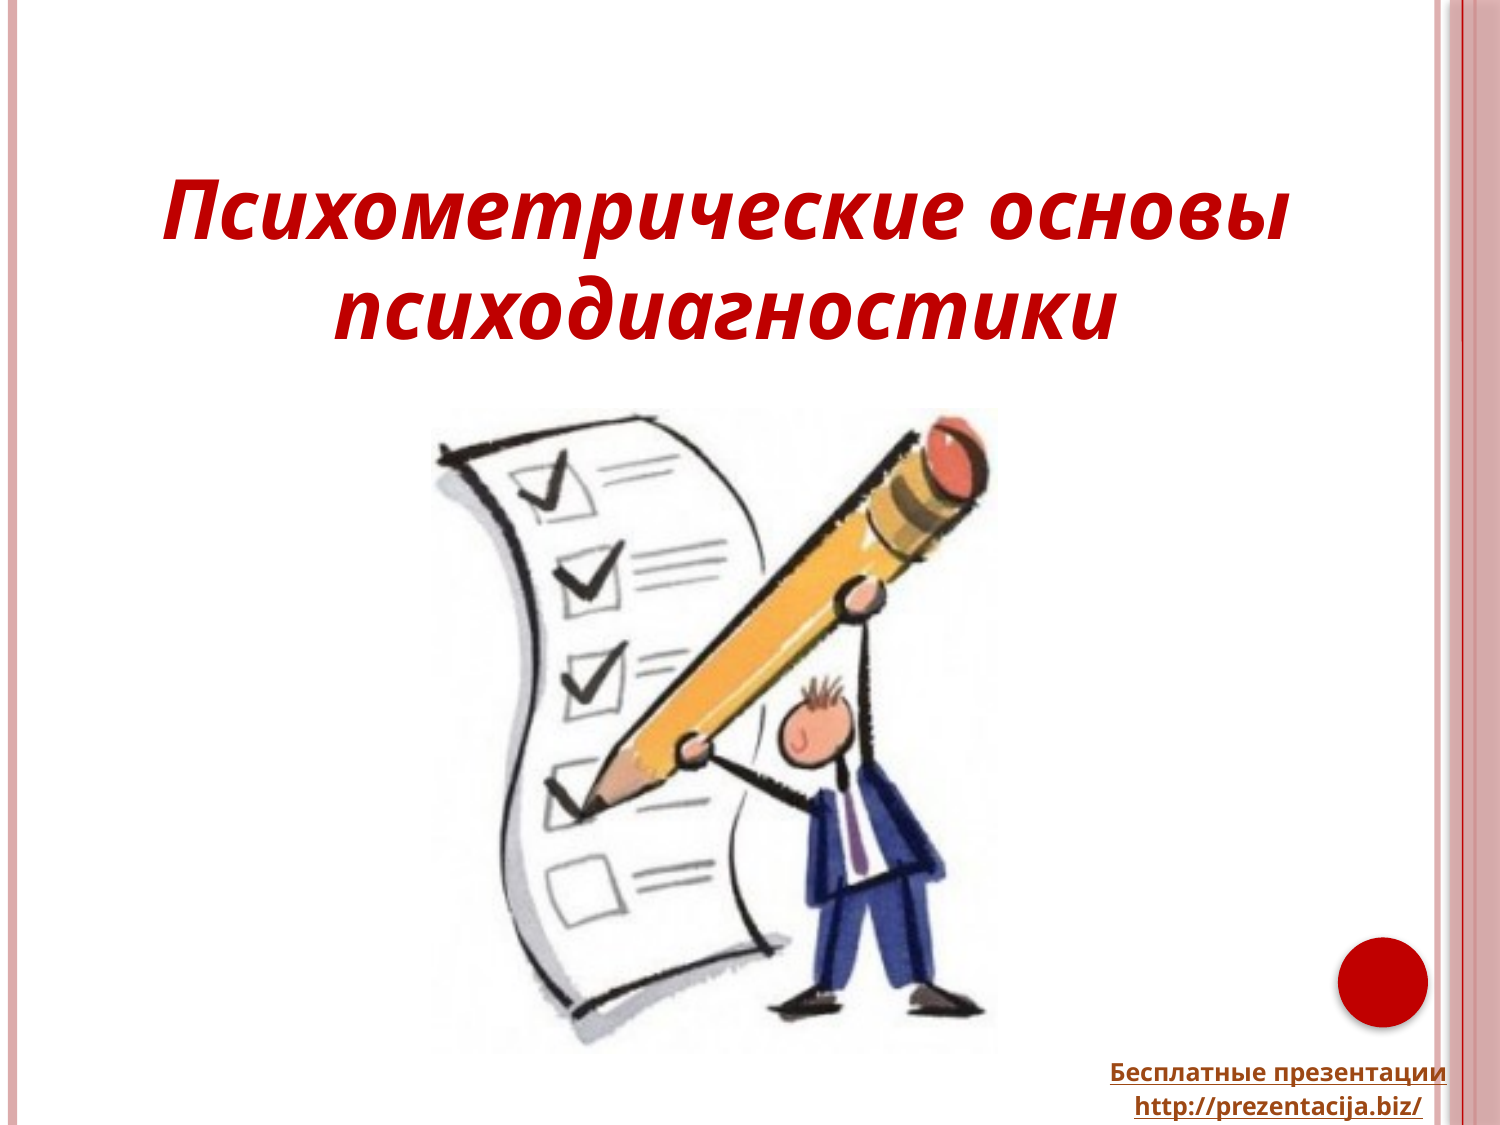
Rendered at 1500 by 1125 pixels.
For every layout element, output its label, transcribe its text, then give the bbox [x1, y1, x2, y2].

picture [430, 408, 999, 1054]
text_box Психометрические основы психодиагностики [53, 148, 1400, 364]
text_box Бесплатные презентации http://prezentacija.biz/ [1094, 1049, 1463, 1125]
